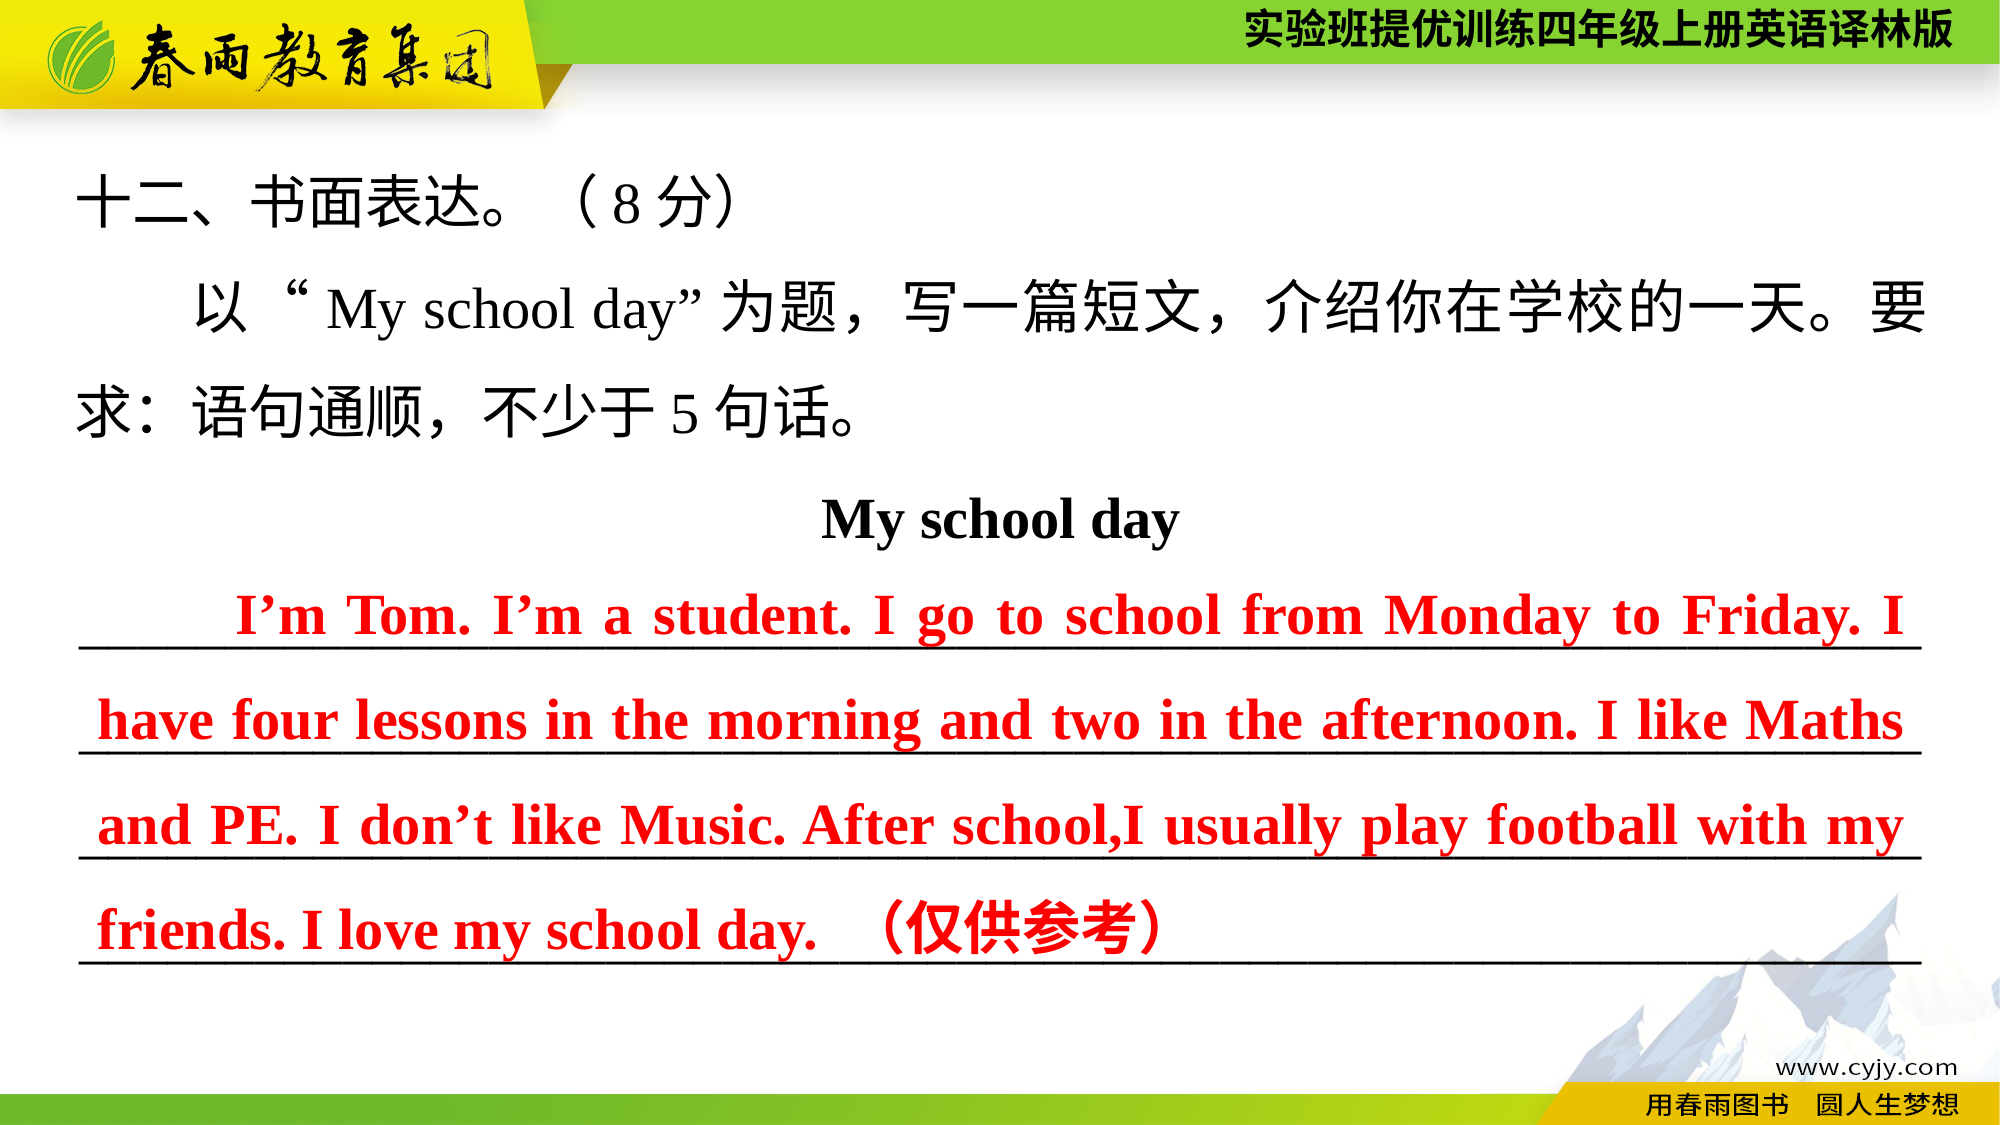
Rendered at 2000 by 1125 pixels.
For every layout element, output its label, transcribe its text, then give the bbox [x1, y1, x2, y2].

text_box I’m Tom. I’m a student. I go to school from Monday to Friday. I have four lessons in the morning and two in the afternoon. I like Maths and PE. I don’t like Music. After school,I usually play football with my friends. I love my school day. （仅供参考） [82, 533, 1922, 969]
list 十二、书面表达。（8分） 以“My school day”为题，写一篇短文，介绍你在学校的一天。要求：语句通顺，不少于5句话。 My school day ____________________________________________________________________________________________________________________________________________________________________________________________________________________________________________________________ [59, 122, 1944, 986]
picture [0, 0, 2000, 1125]
